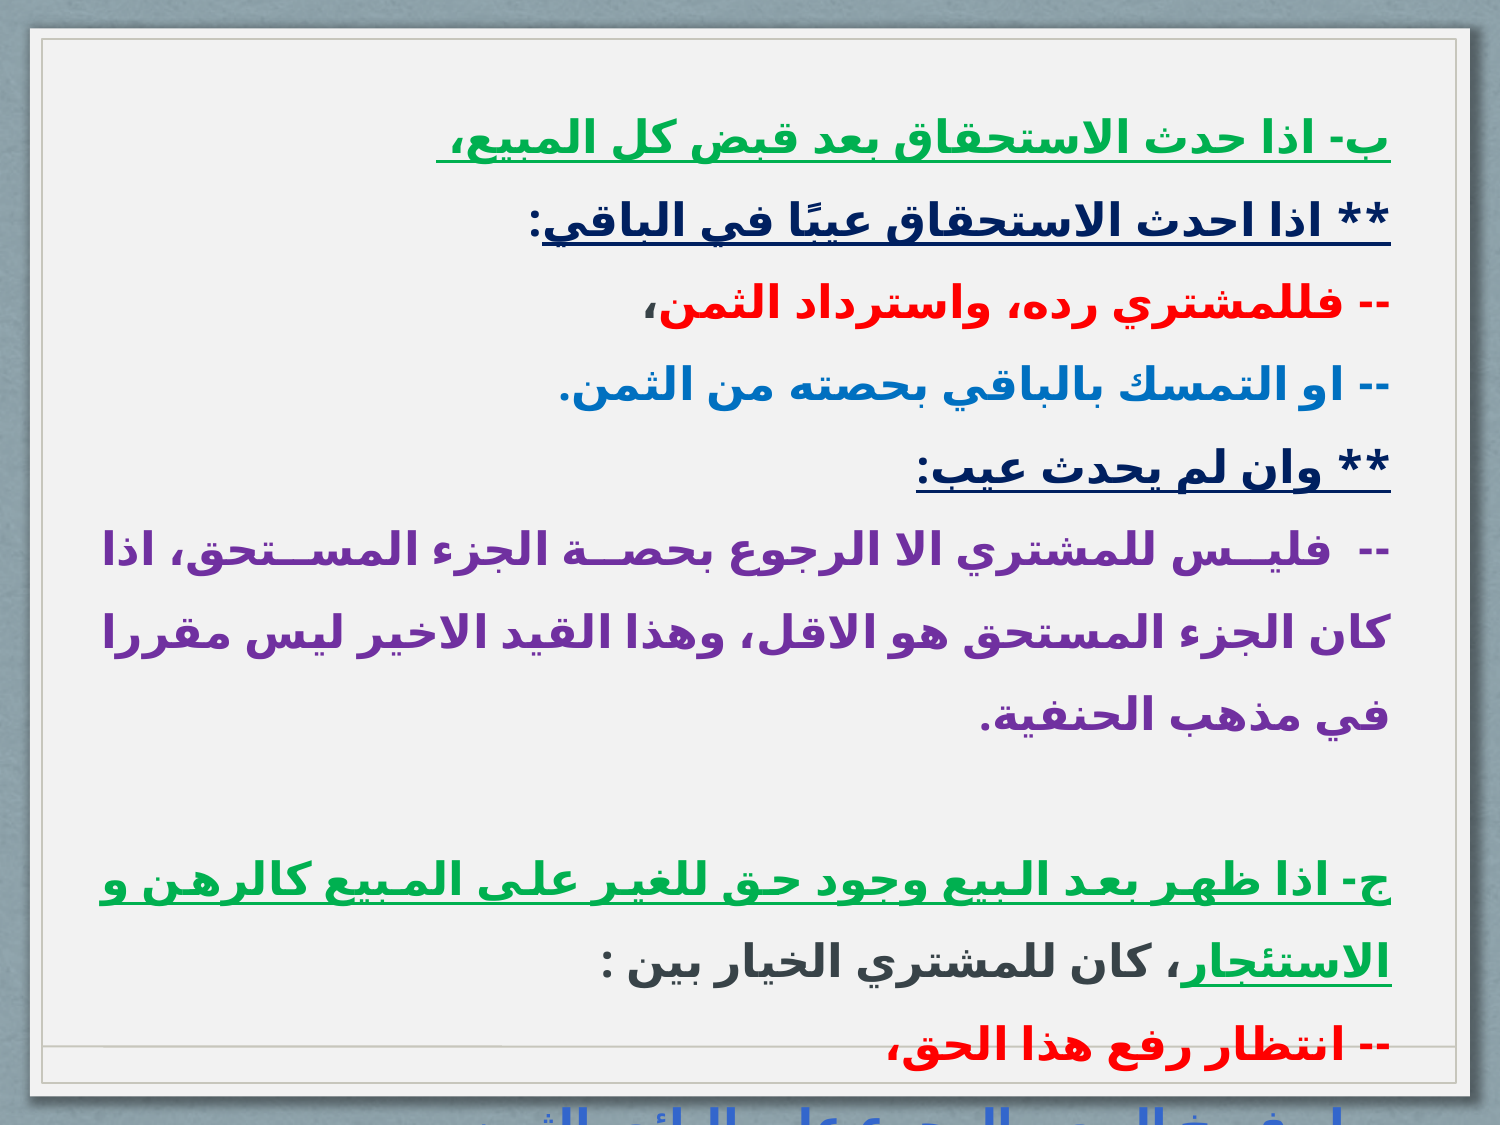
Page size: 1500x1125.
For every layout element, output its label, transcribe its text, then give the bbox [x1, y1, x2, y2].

text_box ب- اذا حدث الاستحقاق بعد قبض كل المبيع، ** اذا احدث الاستحقاق عيبًا في الباقي: -- فللمشتري رده، واسترداد الثمن، -- او التمسك بالباقي بحصته من الثمن. ** وان لم يحدث عيب: -- فليس للمشتري الا الرجوع بحصة الجزء المستحق، اذا كان الجزء المستحق هو الاقل، وهذا القيد الاخير ليس مقررا في مذهب الحنفية. ج- اذا ظهر بعد البيع وجود حق للغير على المبيع كالرهن و الاستئجار، كان للمشتري الخيار بين : -- انتظار رفع هذا الحق، -- او فسخ البيع و الرجوع على البائع بالثمن. [86, 72, 1407, 1125]
